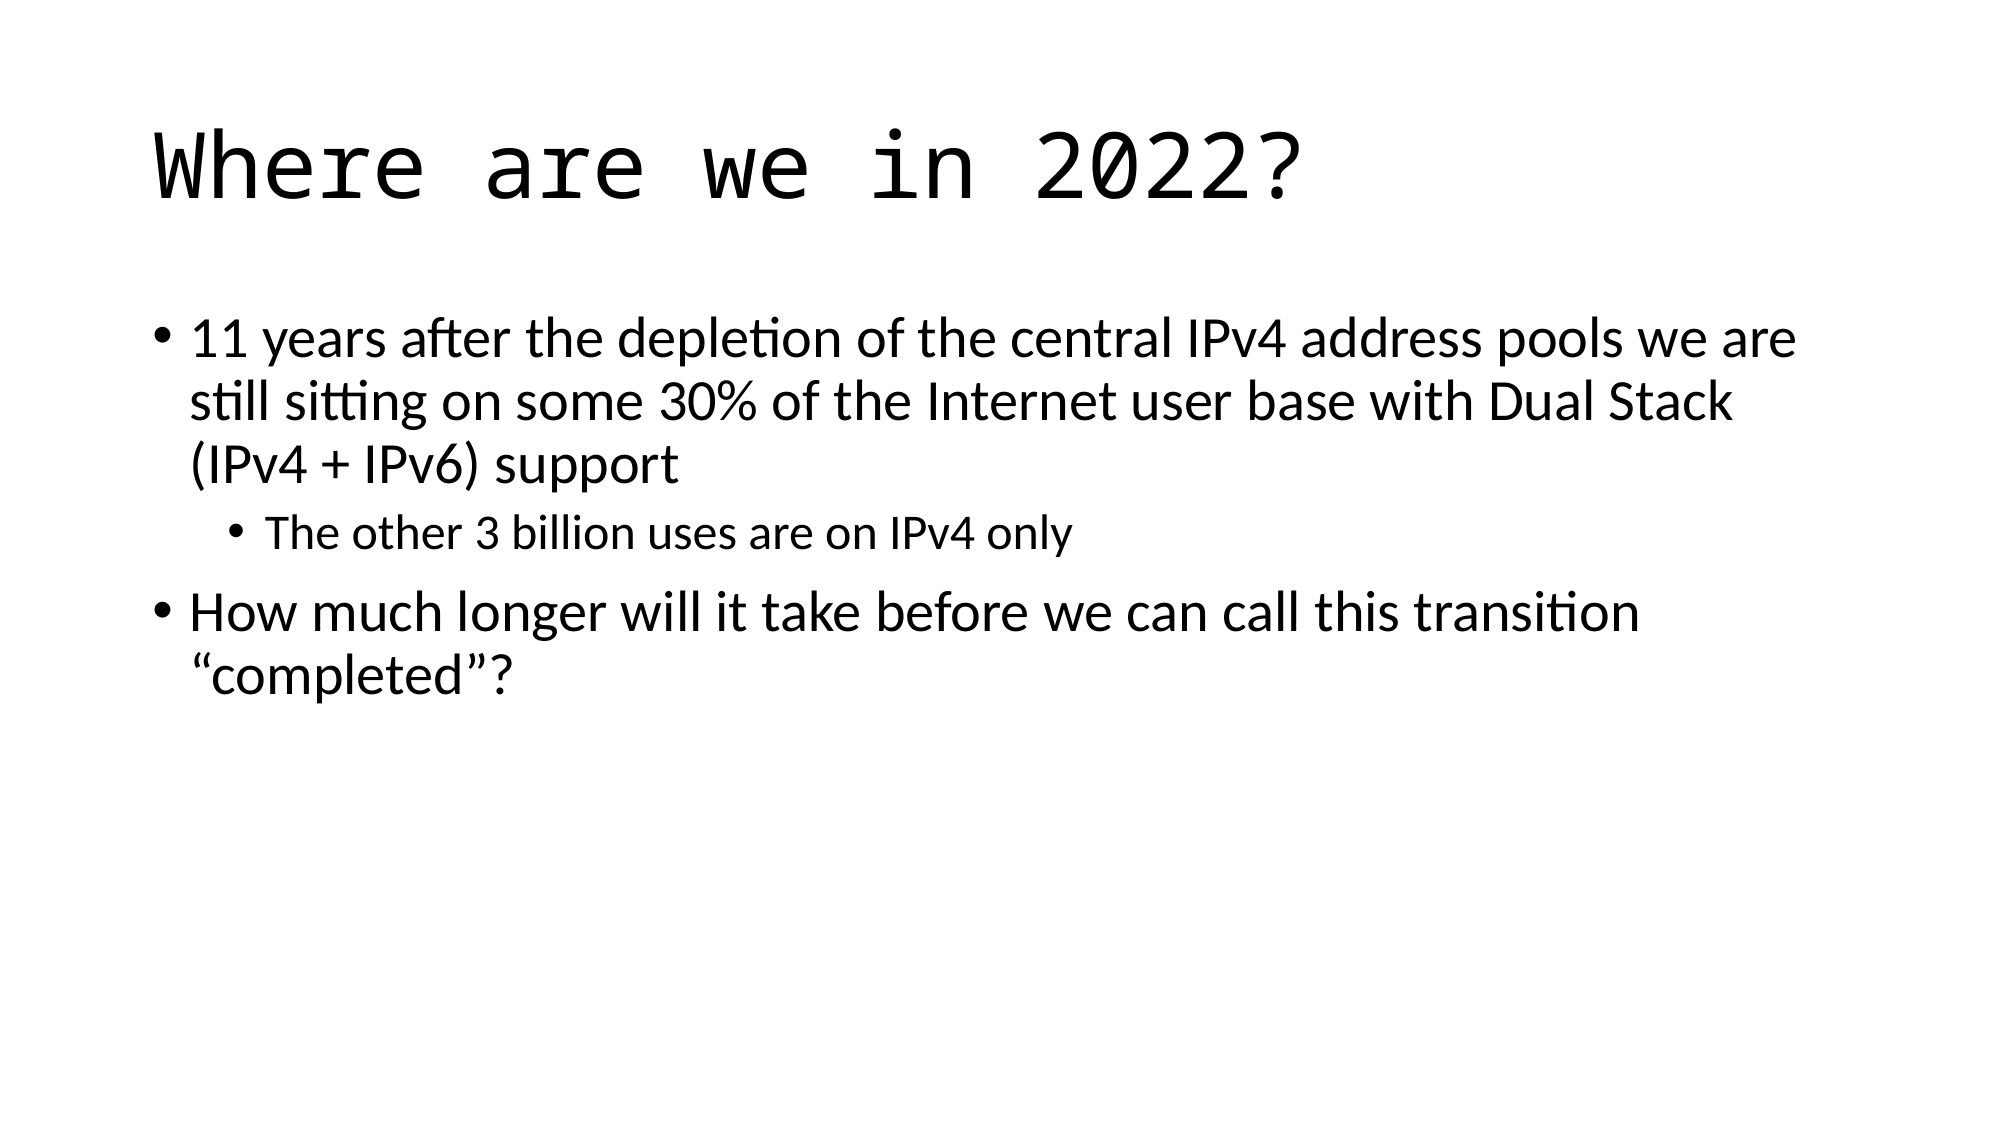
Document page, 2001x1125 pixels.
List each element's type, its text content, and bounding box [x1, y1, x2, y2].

title Where are we in 2022? [137, 59, 1863, 278]
list 11 years after the depletion of the central IPv4 address pools we are still sitting on some 30% of the Internet user base with Dual Stack (IPv4 + IPv6) support The other 3 billion uses are on IPv4 only How much longer will it take before we can call this transition “completed”? [137, 299, 1863, 1014]
